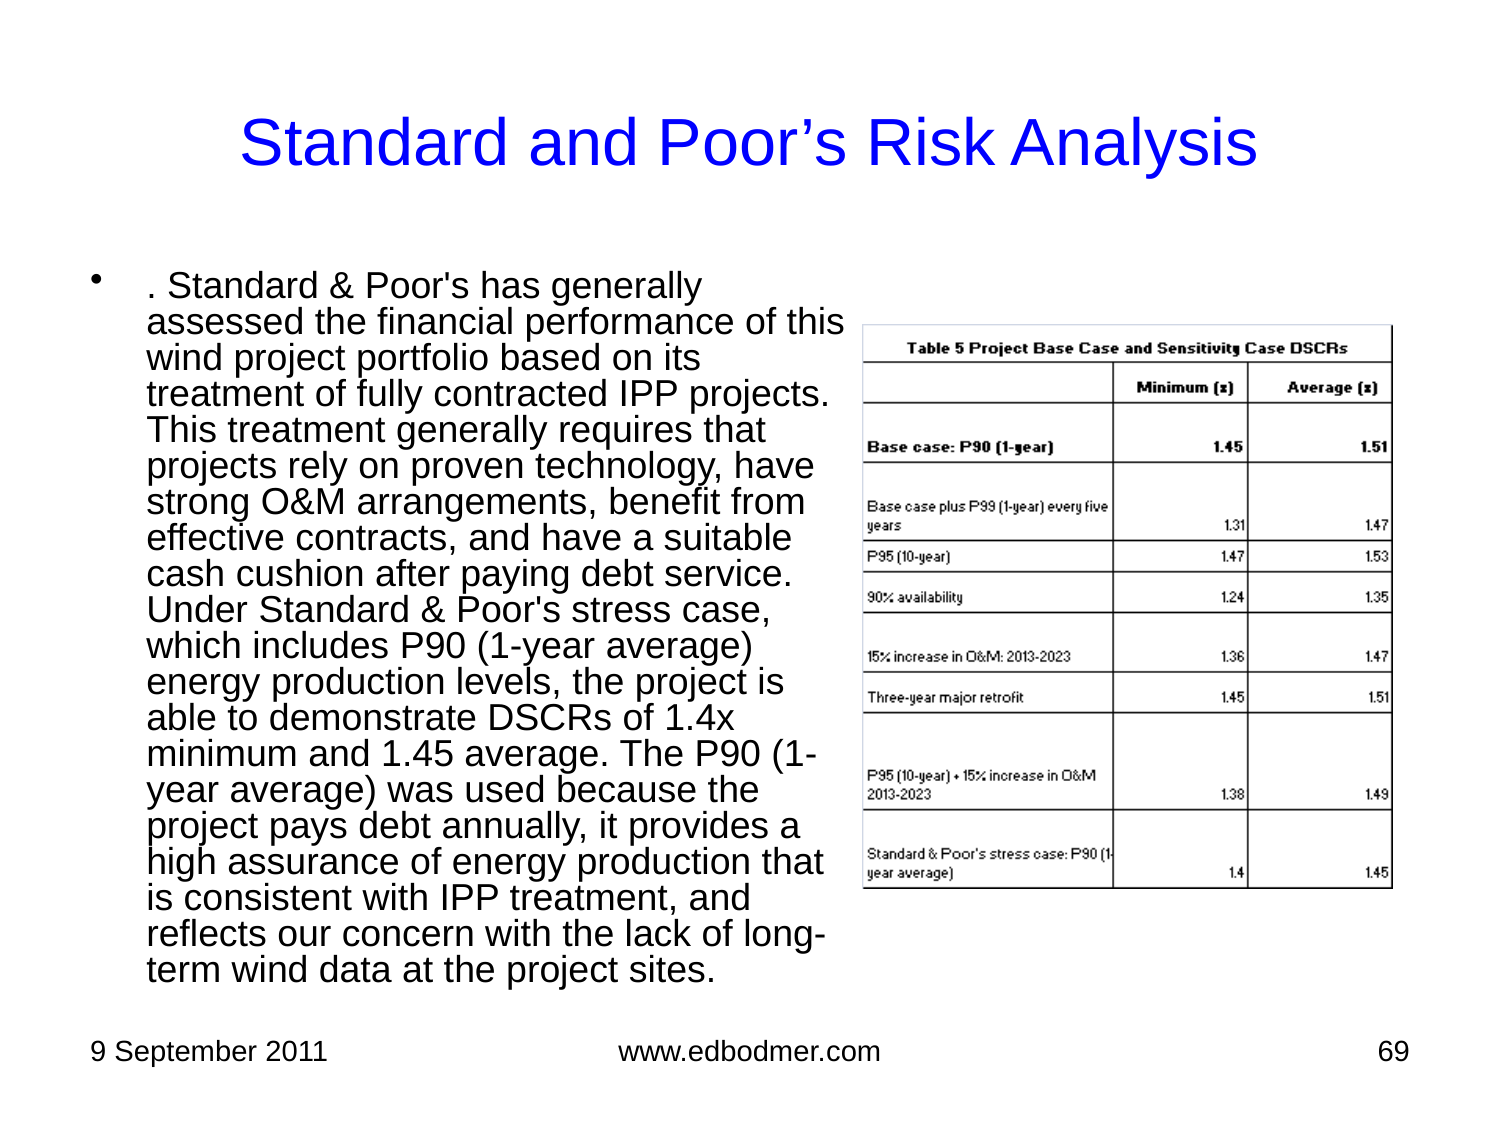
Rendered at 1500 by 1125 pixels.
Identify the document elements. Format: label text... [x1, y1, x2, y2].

list . Standard & Poor's has generally assessed the financial performance of this wind project portfolio based on its treatment of fully contracted IPP projects. This treatment generally requires that projects rely on proven technology, have strong O&M arrangements, benefit from effective contracts, and have a suitable cash cushion after paying debt service. Under Standard & Poor's stress case, which includes P90 (1-year average) energy production levels, the project is able to demonstrate DSCRs of 1.4x minimum and 1.45 average. The P90 (1-year average) was used because the project pays debt annually, it provides a high assurance of energy production that is consistent with IPP treatment, and reflects our concern with the lack of long-term wind data at the project sites. [74, 262, 863, 1019]
footer www.edbodmer.com [512, 1024, 988, 1103]
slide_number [74, 1024, 426, 1103]
slide_number 69 [1074, 1024, 1426, 1103]
title Standard and Poor’s Risk Analysis [74, 44, 1426, 233]
picture [862, 324, 1393, 890]
